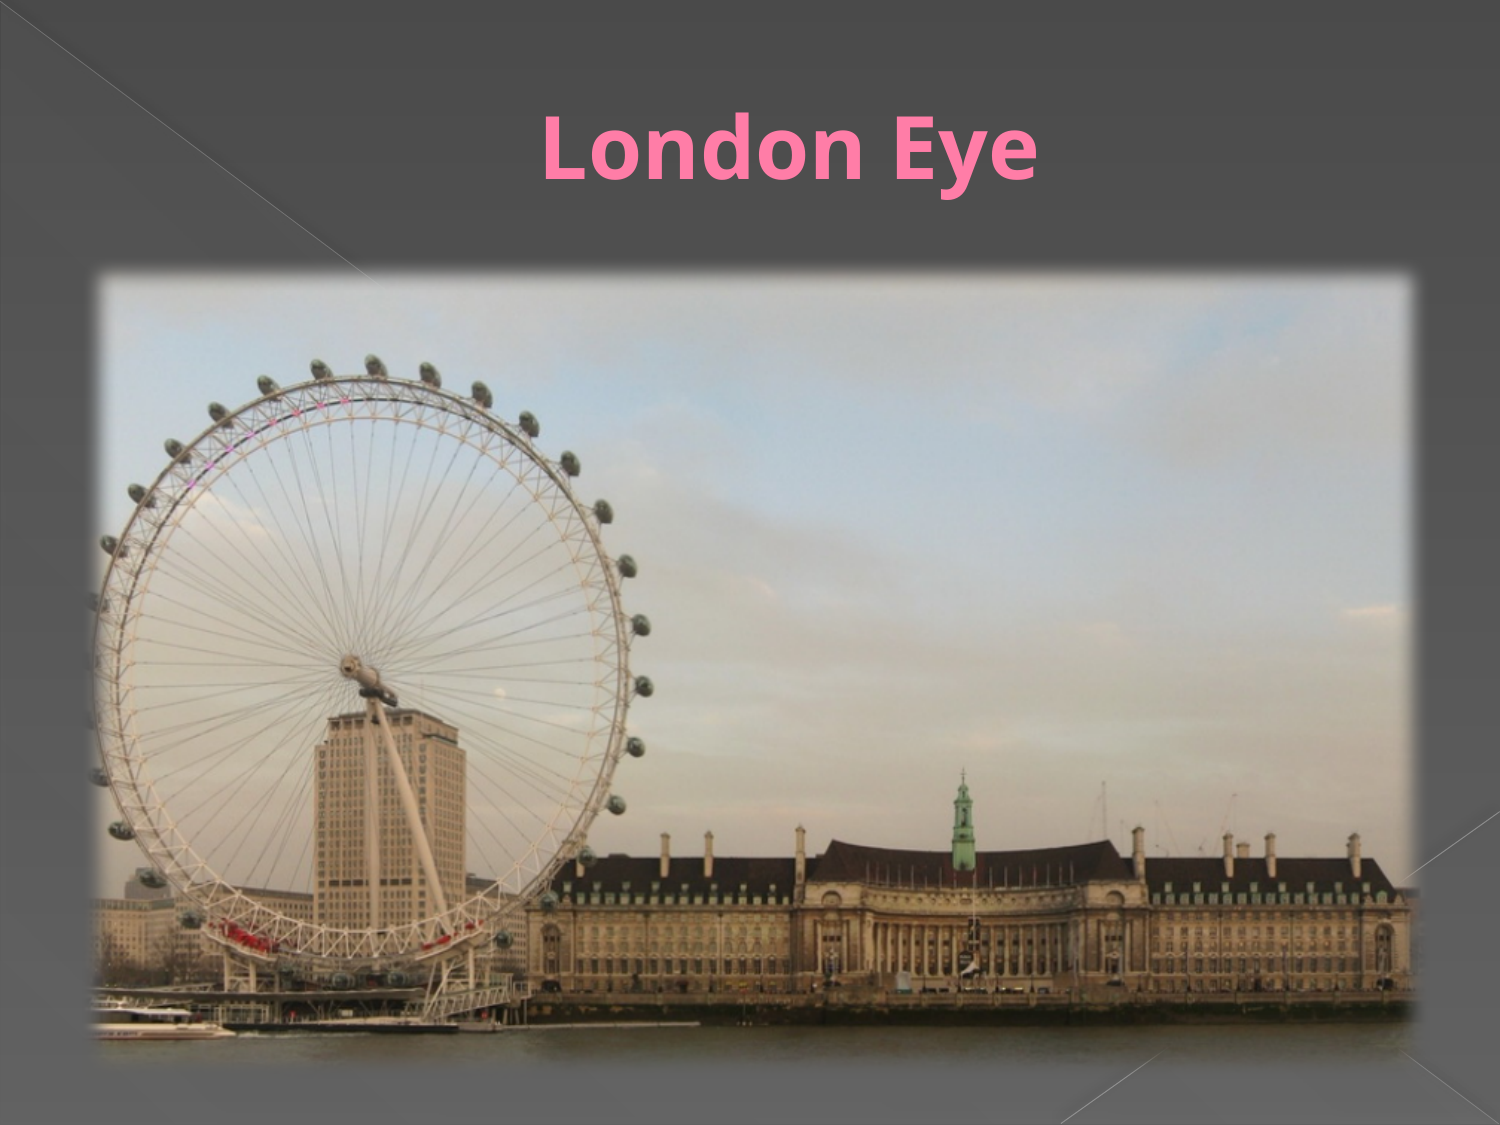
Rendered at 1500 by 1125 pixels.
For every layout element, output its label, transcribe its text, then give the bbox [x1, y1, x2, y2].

title London Eye [75, 43, 1425, 247]
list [81, 257, 1430, 1079]
